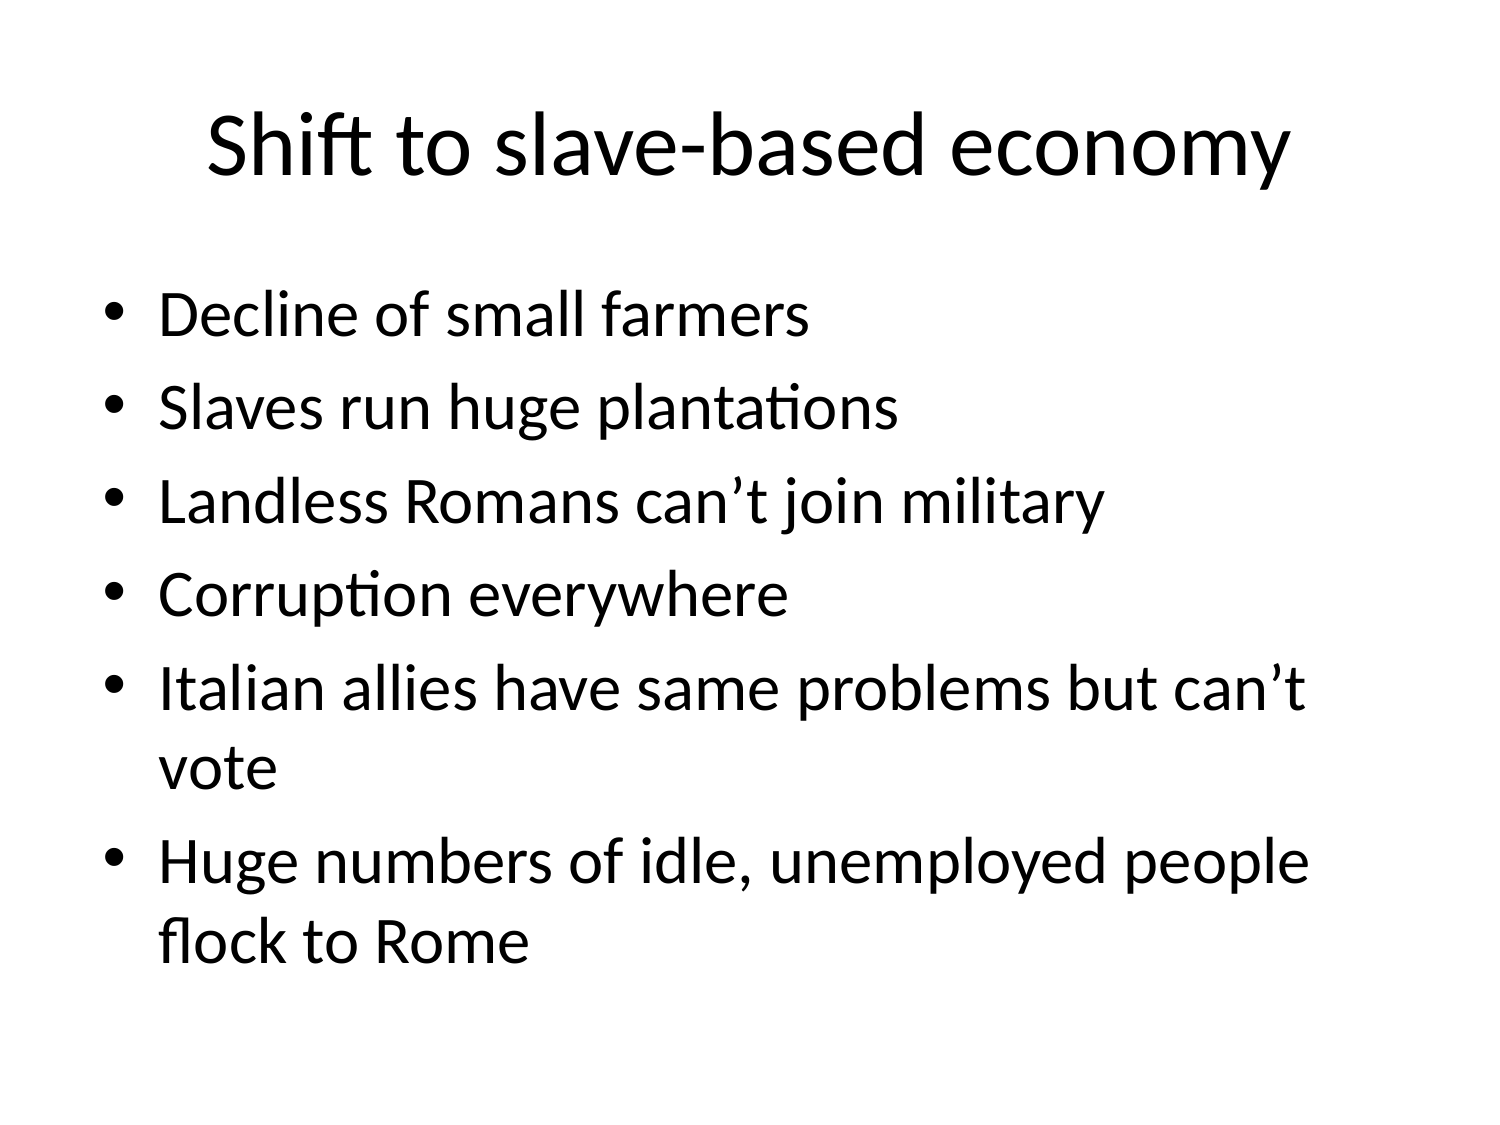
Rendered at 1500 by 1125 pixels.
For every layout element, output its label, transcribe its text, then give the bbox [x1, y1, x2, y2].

title Shift to slave-based economy [75, 45, 1425, 233]
list Decline of small farmers Slaves run huge plantations Landless Romans can’t join military Corruption everywhere Italian allies have same problems but can’t vote Huge numbers of idle, unemployed people flock to Rome [87, 262, 1438, 1005]
